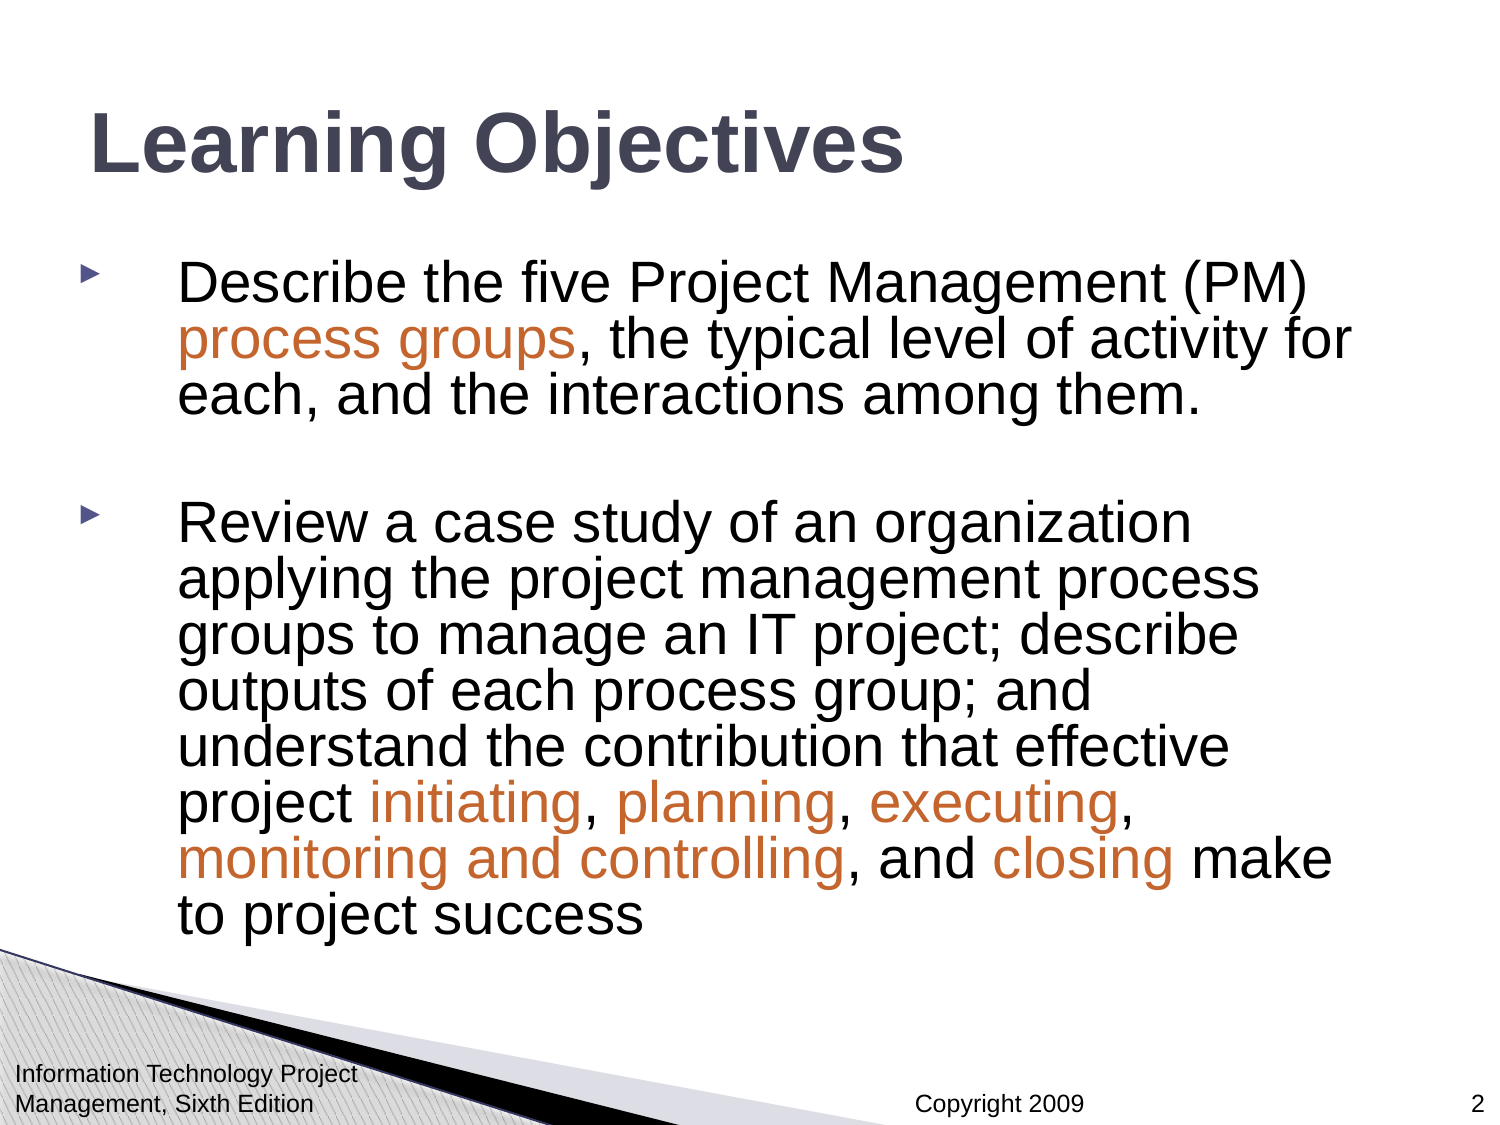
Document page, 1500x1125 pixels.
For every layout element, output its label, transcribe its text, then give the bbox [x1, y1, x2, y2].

list Describe the five Project Management (PM) process groups, the typical level of activity for each, and the interactions among them. Review a case study of an organization applying the project management process groups to manage an IT project; describe outputs of each process group; and understand the contribution that effective project initiating, planning, executing, monitoring and controlling, and closing make to project success [62, 249, 1388, 1001]
title Learning Objectives [75, 45, 1425, 233]
text_box Information Technology Project Management, Sixth Edition [0, 1065, 388, 1125]
slide_number 2 [1408, 1065, 1500, 1125]
